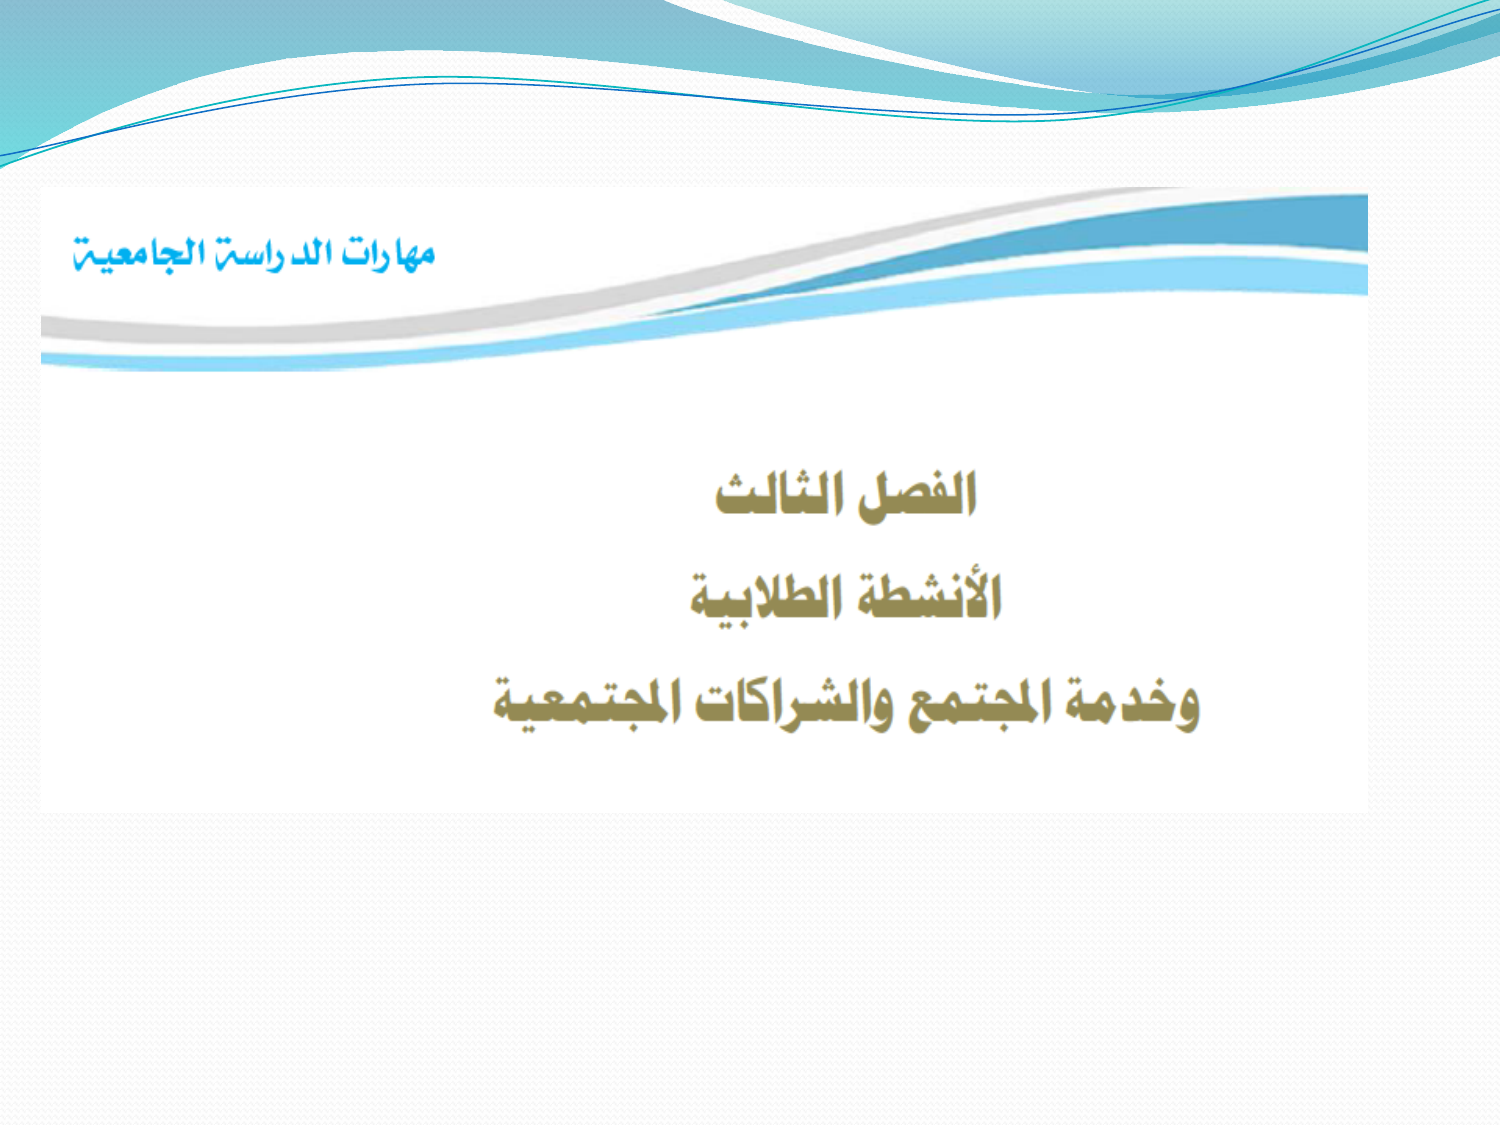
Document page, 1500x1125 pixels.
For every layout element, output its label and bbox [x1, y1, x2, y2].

picture [41, 187, 1369, 813]
